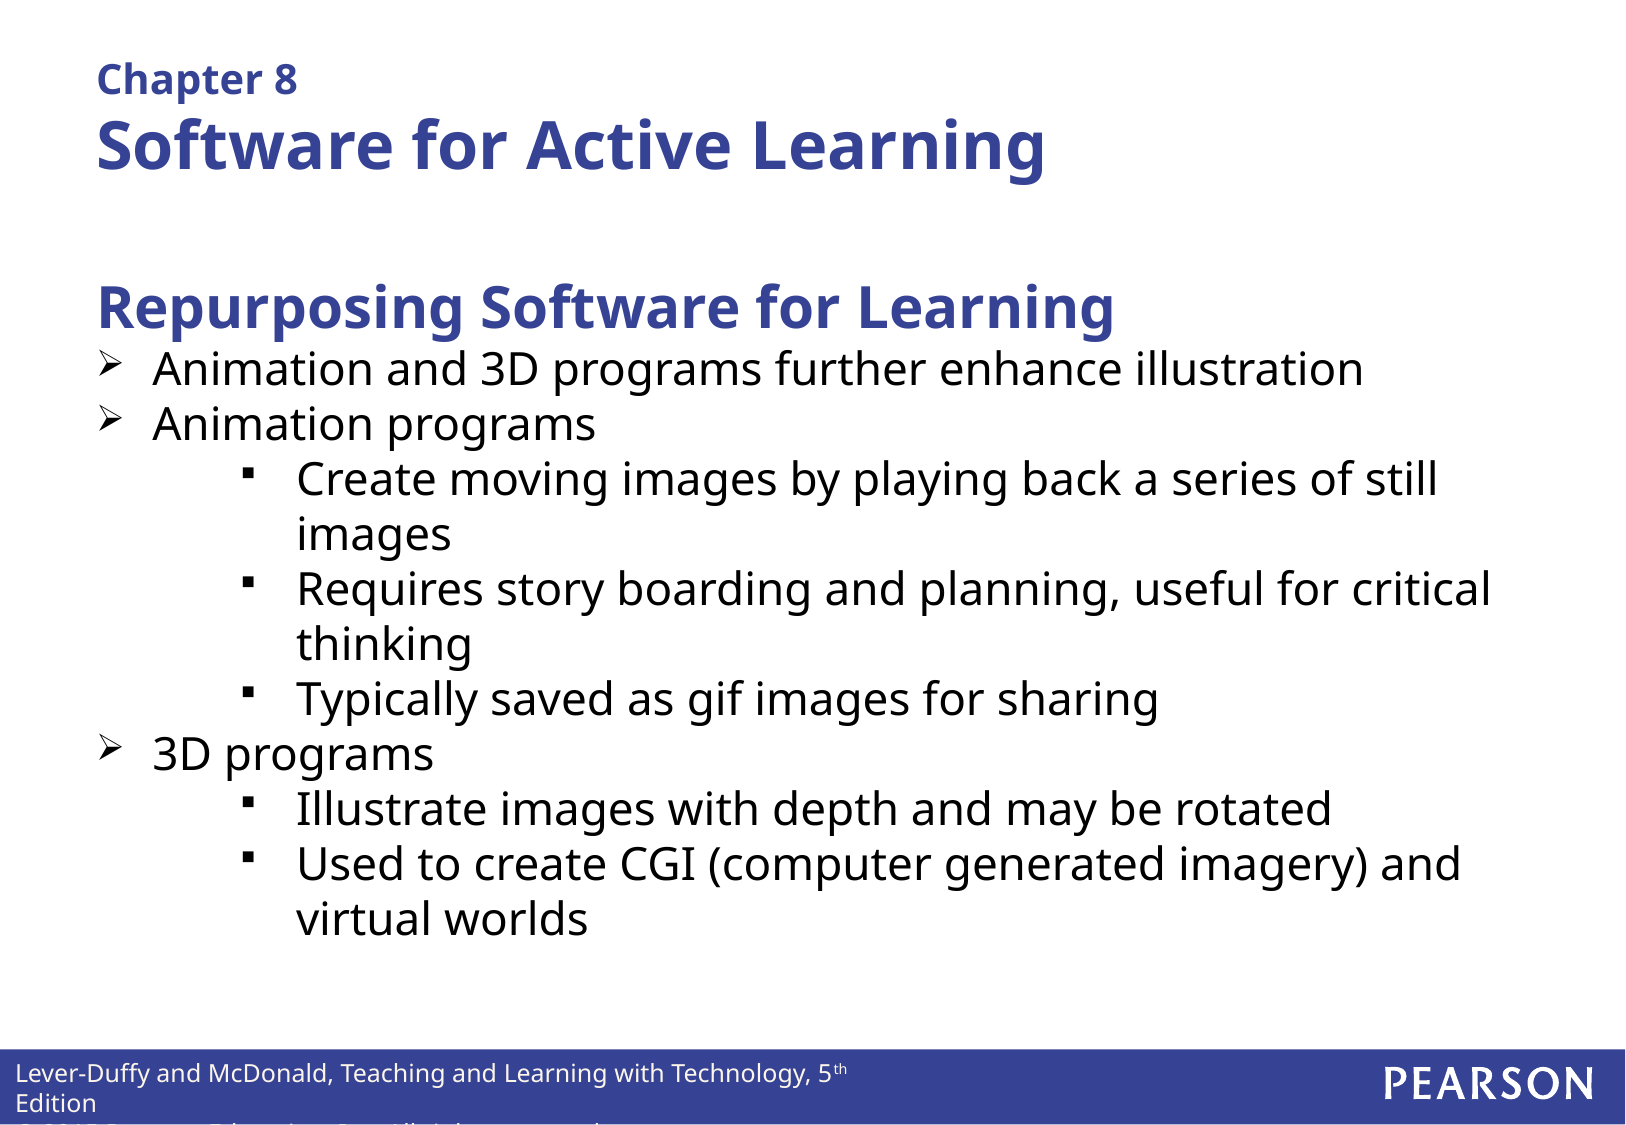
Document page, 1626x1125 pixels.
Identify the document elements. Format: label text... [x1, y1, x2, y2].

list Repurposing Software for Learning Animation and 3D programs further enhance illustration Animation programs Create moving images by playing back a series of still images Requires story boarding and planning, useful for critical thinking Typically saved as gif images for sharing 3D programs Illustrate images with depth and may be rotated Used to create CGI (computer generated imagery) and virtual worlds [81, 262, 1544, 1005]
title Chapter 8 Software for Active Learning [81, 45, 1544, 233]
